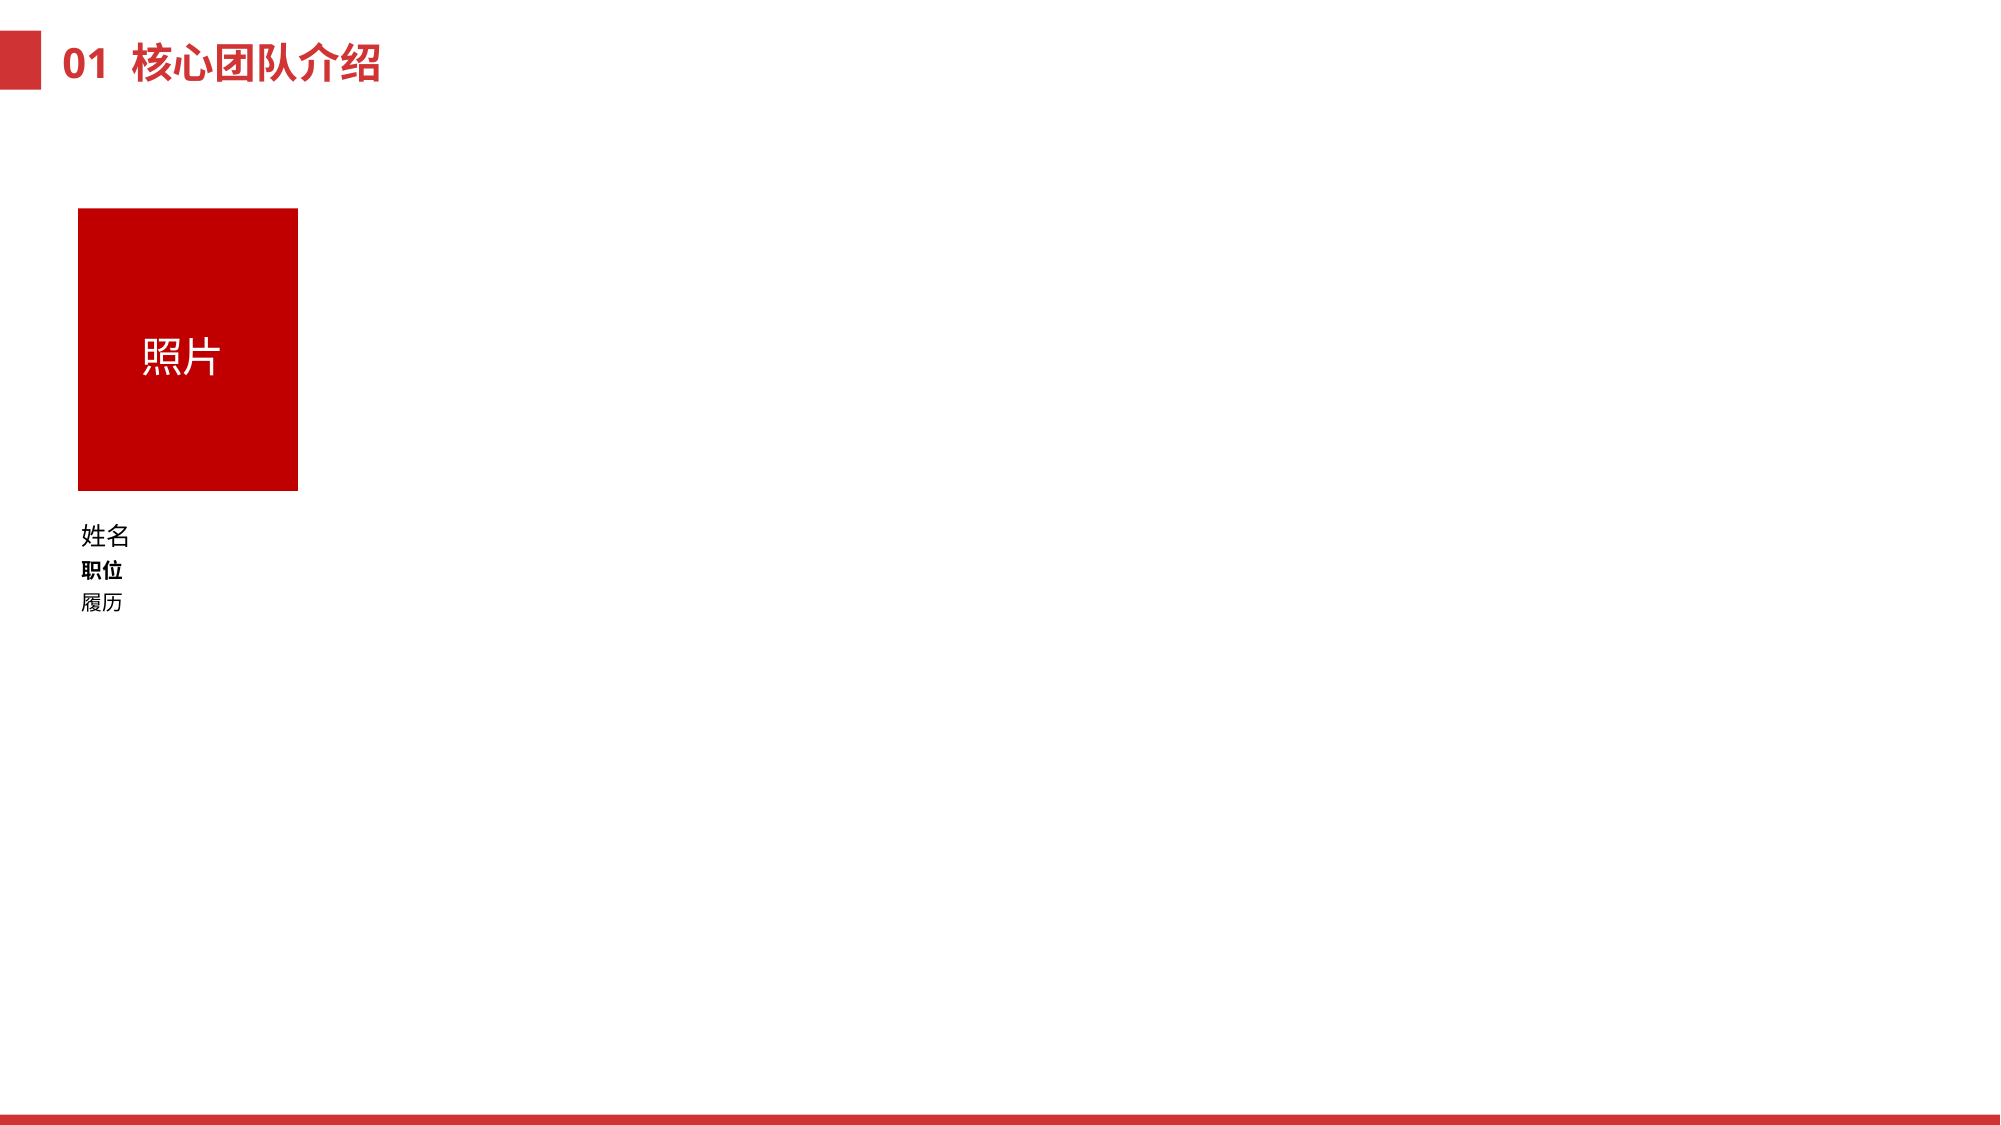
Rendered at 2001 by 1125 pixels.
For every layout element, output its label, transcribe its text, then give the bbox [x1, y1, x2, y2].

text_box 照片 [126, 308, 253, 389]
text_box 姓名 职位 履历 [66, 503, 391, 623]
text_box [0, 29, 36, 91]
text_box [78, 208, 298, 491]
text_box 01 核心团队介绍 [36, 29, 700, 95]
text_box [0, 1113, 2000, 1125]
